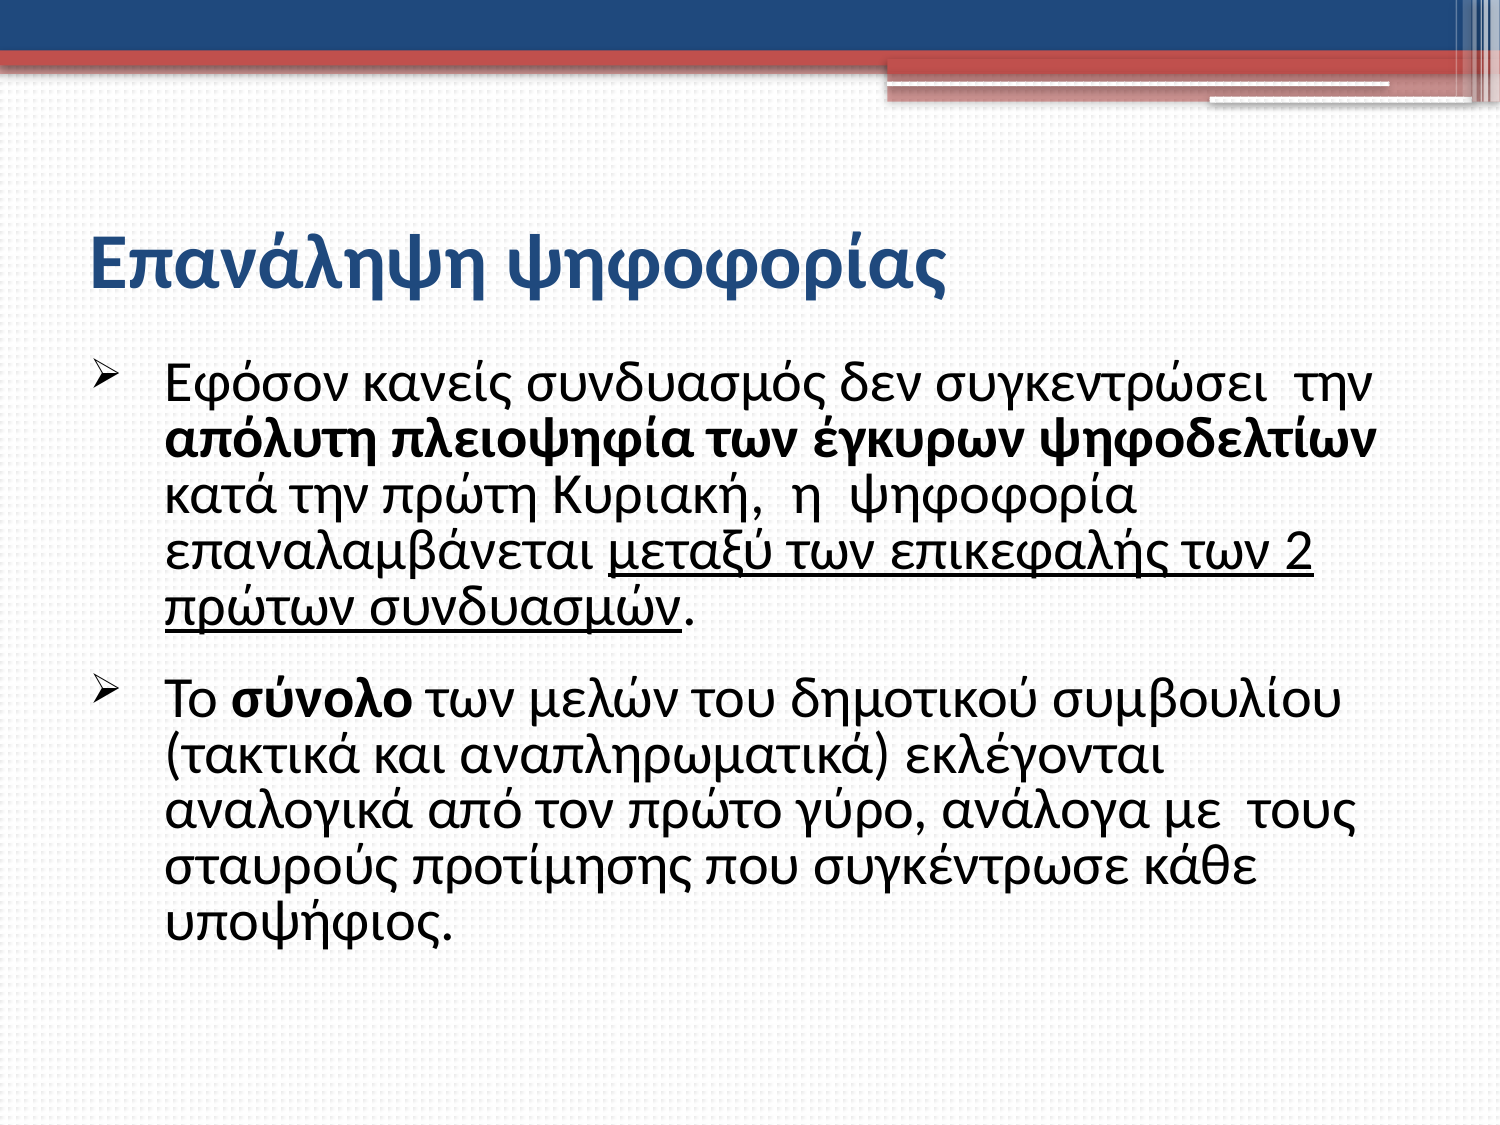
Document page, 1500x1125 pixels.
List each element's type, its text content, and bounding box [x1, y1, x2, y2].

title Επανάληψη ψηφοφορίας [75, 187, 1425, 327]
list Εφόσον κανείς συνδυασμός δεν συγκεντρώσει την απόλυτη πλειοψηφία των έγκυρων ψηφοδελτίων κατά την πρώτη Κυριακή, η ψηφοφορία επαναλαμβάνεται μεταξύ των επικεφαλής των 2 πρώτων συνδυασμών. Το σύνολο των μελών του δημοτικού συμβουλίου (τακτικά και αναπληρωματικά) εκλέγονται αναλογικά από τον πρώτο γύρο, ανάλογα με τους σταυρούς προτίμησης που συγκέντρωσε κάθε υποψήφιος. [75, 349, 1425, 1079]
